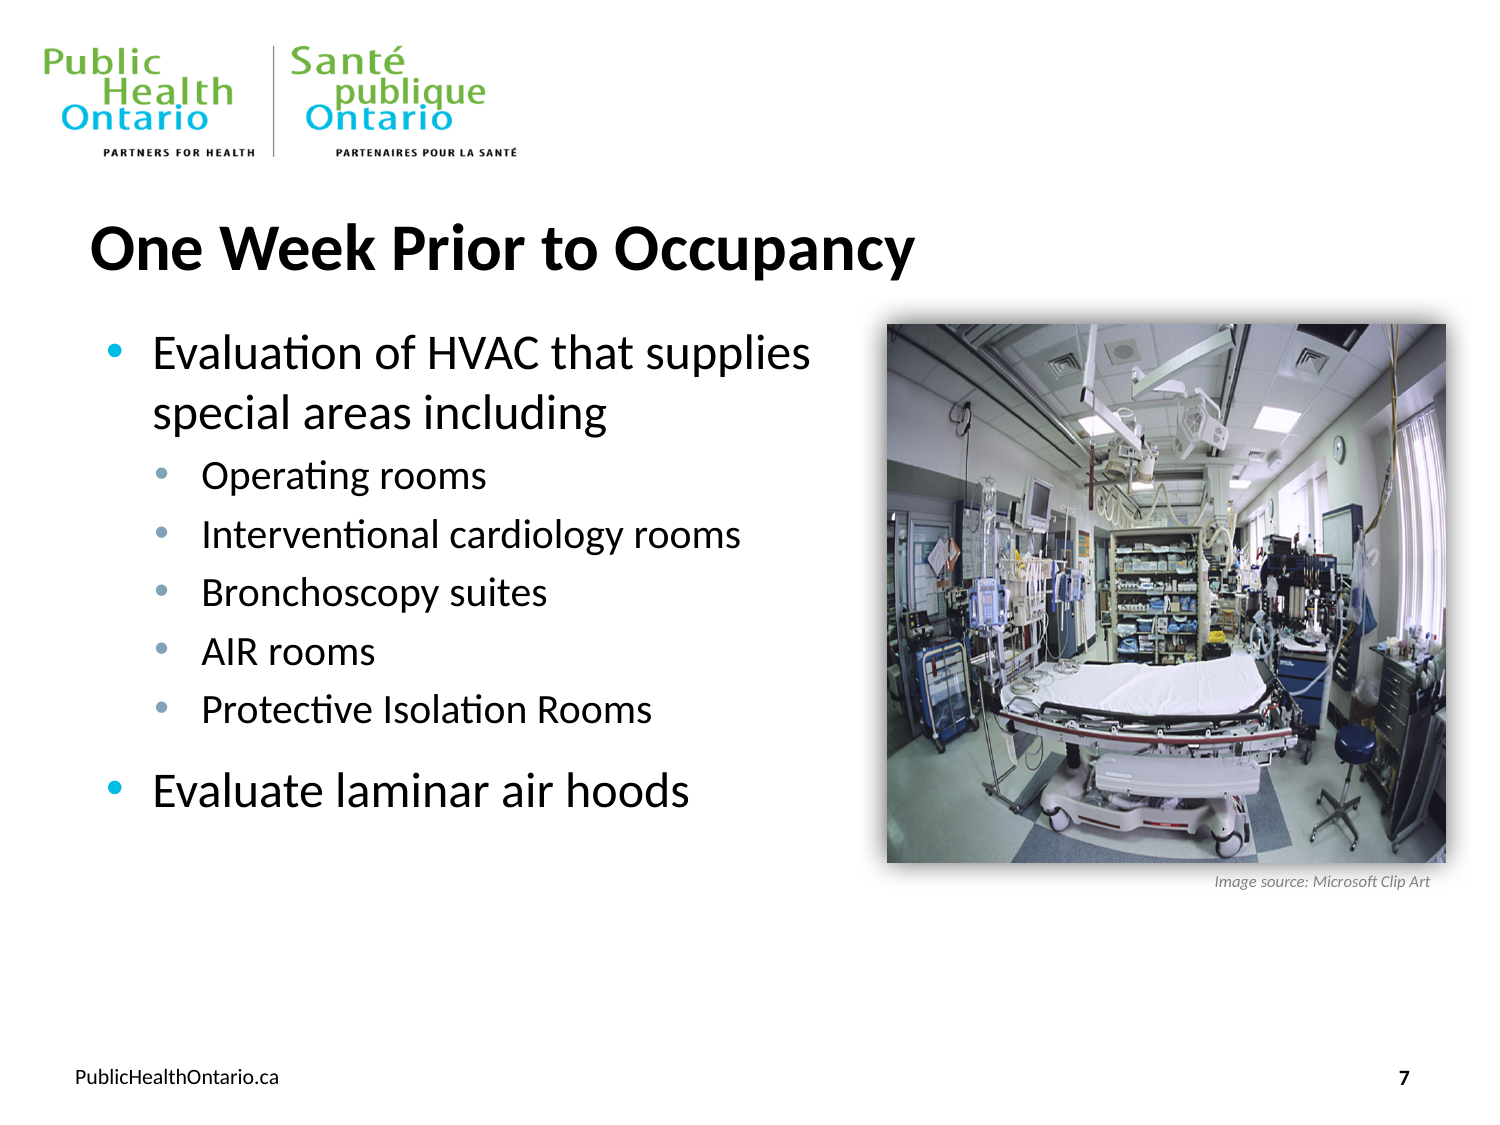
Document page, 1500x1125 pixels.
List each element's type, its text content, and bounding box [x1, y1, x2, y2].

picture [886, 324, 1446, 863]
picture [37, 37, 525, 165]
title One Week Prior to Occupancy [75, 187, 1425, 300]
slide_number 7 [1287, 1057, 1425, 1096]
text_box Image source: Microsoft Clip Art [1195, 868, 1446, 899]
list Evaluation of HVAC that supplies special areas including Operating rooms Interventional cardiology rooms Bronchoscopy suites AIR rooms Protective Isolation Rooms Evaluate laminar air hoods [91, 312, 838, 864]
